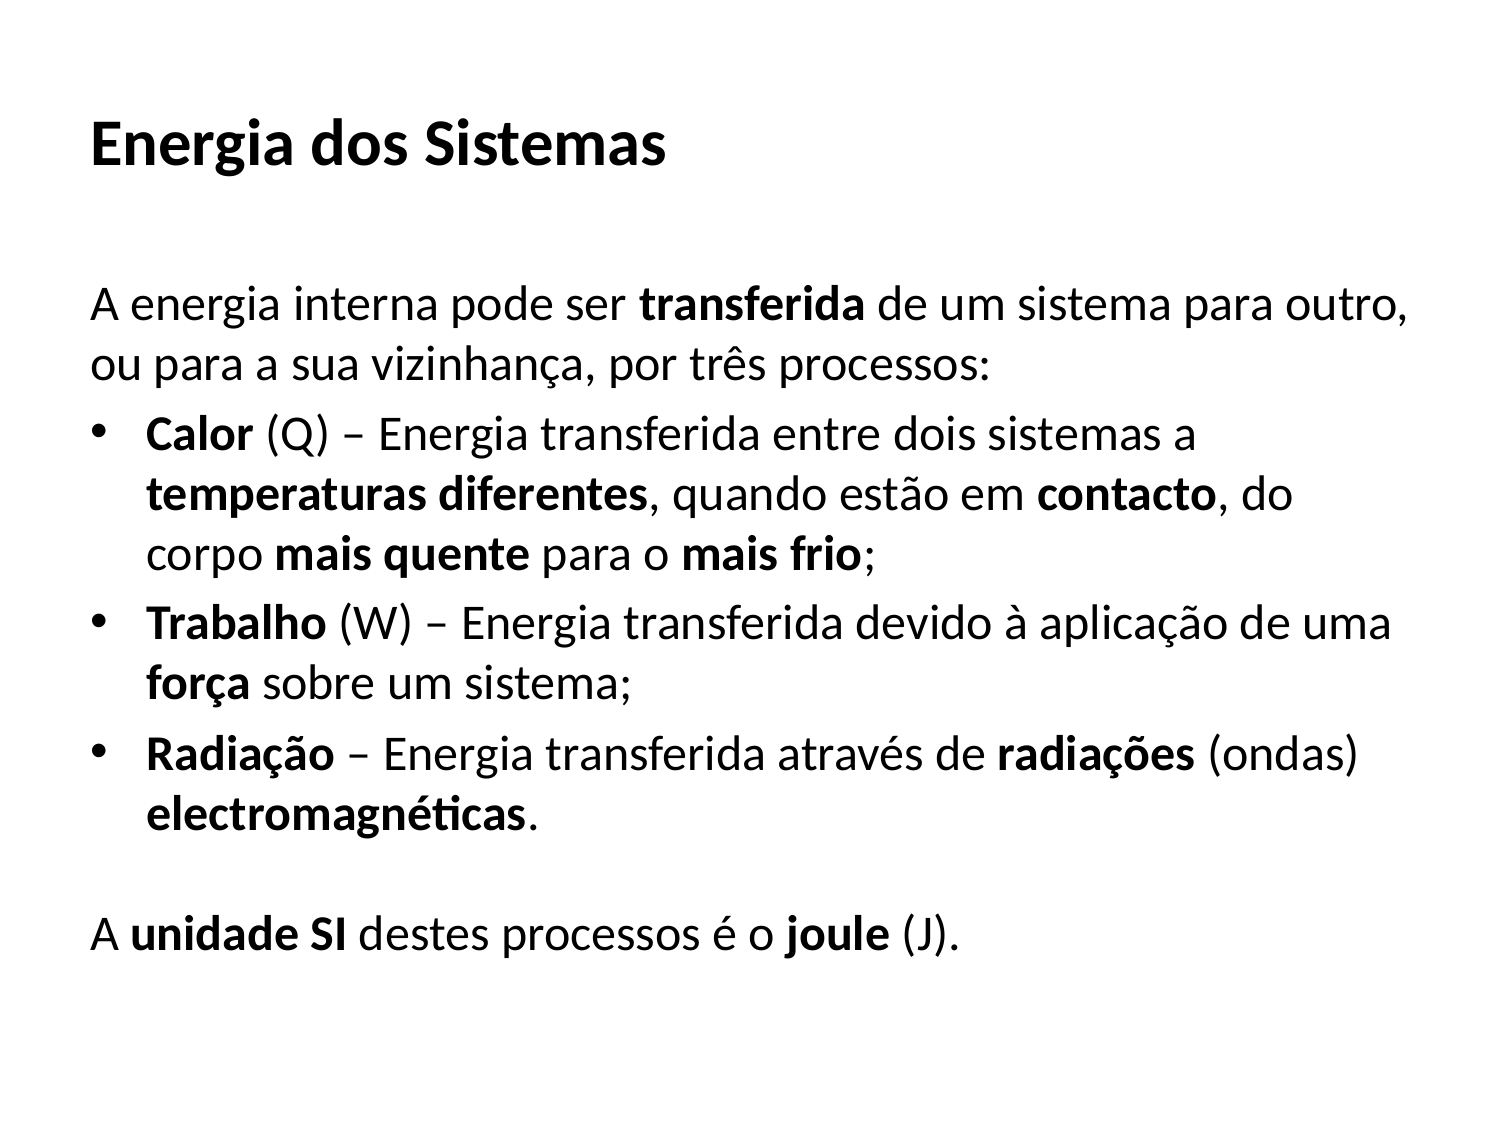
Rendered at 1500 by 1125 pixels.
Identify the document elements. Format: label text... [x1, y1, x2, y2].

list A energia interna pode ser transferida de um sistema para outro, ou para a sua vizinhança, por três processos: Calor (Q) – Energia transferida entre dois sistemas a temperaturas diferentes, quando estão em contacto, do corpo mais quente para o mais frio; Trabalho (W) – Energia transferida devido à aplicação de uma força sobre um sistema; Radiação – Energia transferida através de radiações (ondas) electromagnéticas. A unidade SI destes processos é o joule (J). [75, 262, 1436, 1005]
title Energia dos Sistemas [75, 45, 1425, 233]
